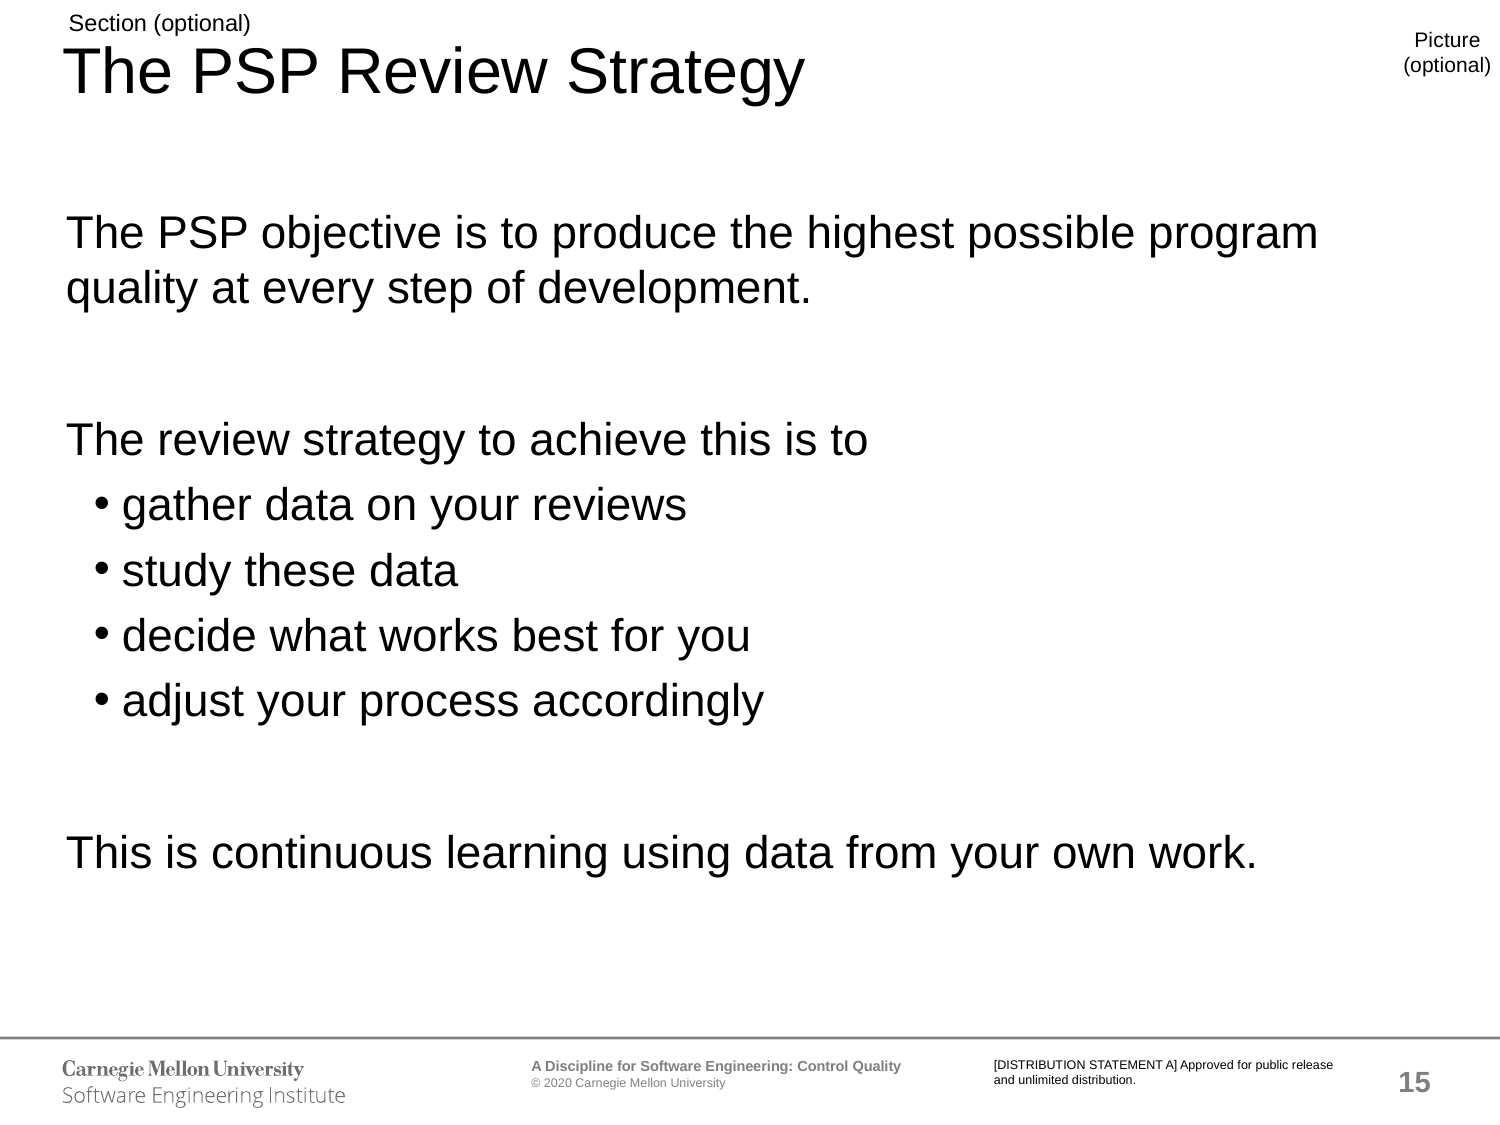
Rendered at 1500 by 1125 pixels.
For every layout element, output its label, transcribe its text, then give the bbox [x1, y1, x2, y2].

list The PSP objective is to produce the highest possible program quality at every step of development. The review strategy to achieve this is to gather data on your reviews study these data decide what works best for you adjust your process accordingly This is continuous learning using data from your own work. [65, 202, 1431, 1026]
title The PSP Review Strategy [62, 37, 1338, 182]
